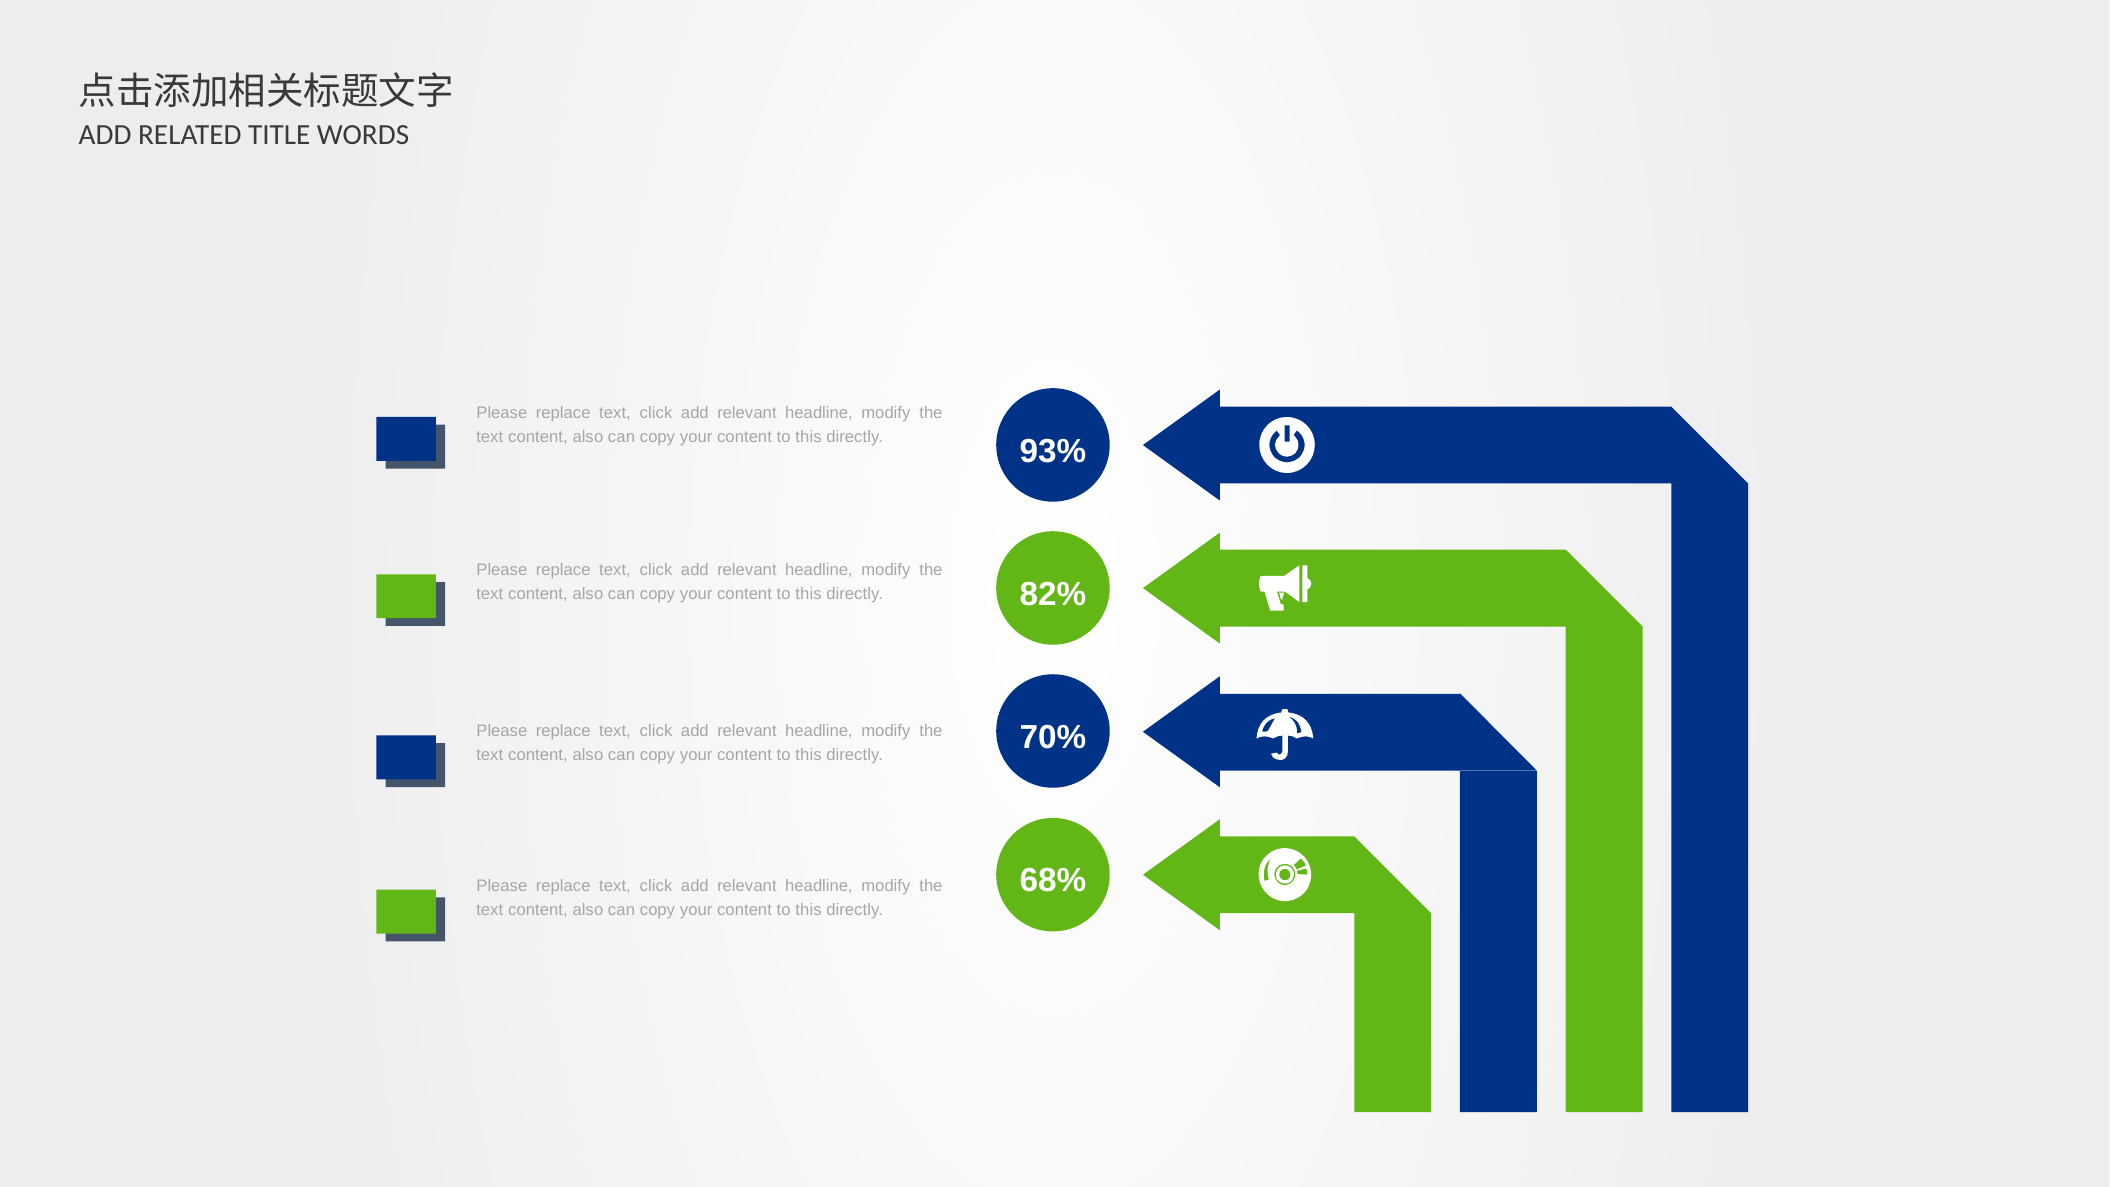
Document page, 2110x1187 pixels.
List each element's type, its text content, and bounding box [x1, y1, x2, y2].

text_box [376, 889, 446, 942]
text_box Please replace text, click add relevant headline, modify the text content, also can copy your content to this directly. [461, 708, 959, 772]
picture [0, 0, 2110, 1187]
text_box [1142, 389, 1749, 1112]
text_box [376, 574, 446, 626]
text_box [996, 817, 1110, 932]
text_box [1142, 819, 1432, 1112]
text_box Please replace text, click add relevant headline, modify the text content, also can copy your content to this directly. [461, 390, 959, 453]
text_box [376, 735, 446, 788]
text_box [996, 388, 1110, 502]
text_box Please replace text, click add relevant headline, modify the text content, also can copy your content to this directly. [461, 547, 959, 611]
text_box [376, 416, 446, 469]
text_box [996, 674, 1110, 788]
text_box ADD RELATED TITLE WORDS [62, 107, 426, 159]
text_box Please replace text, click add relevant headline, modify the text content, also can copy your content to this directly. [461, 863, 959, 926]
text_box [996, 531, 1110, 645]
text_box 点击添加相关标题文字 [62, 59, 470, 121]
